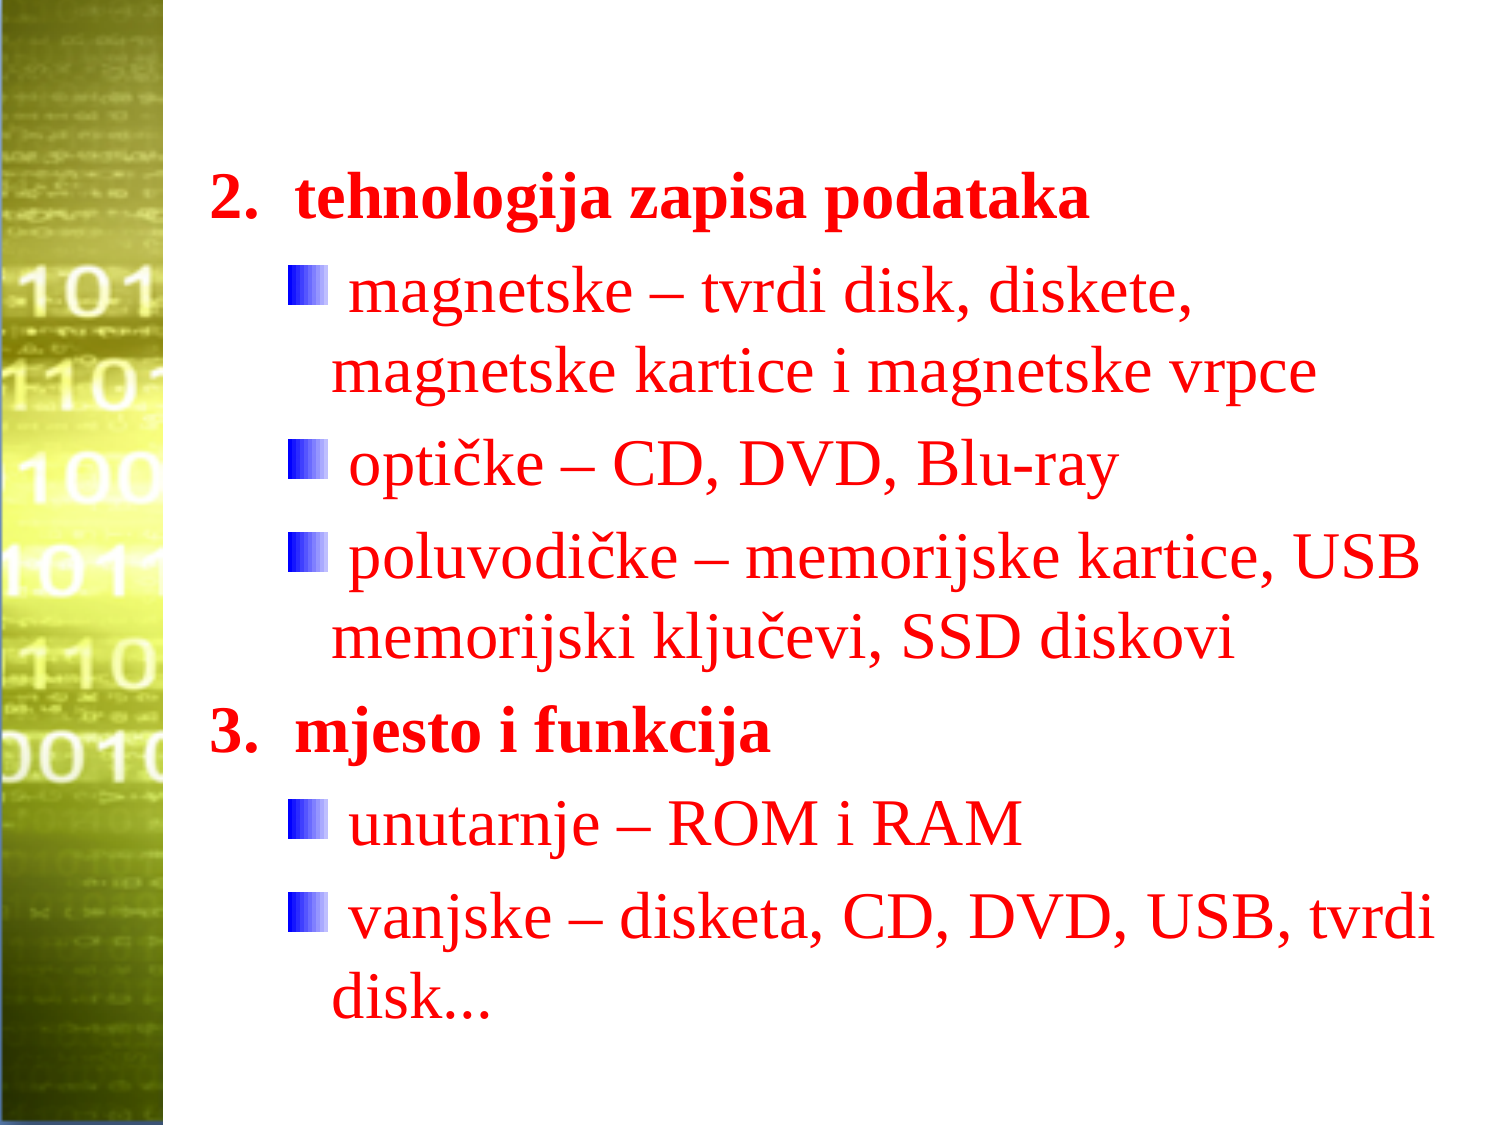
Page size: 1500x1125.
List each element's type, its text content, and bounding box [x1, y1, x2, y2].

picture [284, 528, 332, 576]
picture [284, 435, 332, 483]
picture [0, 0, 163, 1125]
list tehnologija zapisa podataka magnetske – tvrdi disk, diskete, magnetske kartice i magnetske vrpce optičke – CD, DVD, Blu-ray poluvodičke – memorijske kartice, USB memorijski ključevi, SSD diskovi mjesto i funkcija unutarnje – ROM i RAM vanjske – disketa, CD, DVD, USB, tvrdi disk... [194, 89, 1471, 1001]
picture [284, 795, 332, 843]
picture [284, 262, 332, 309]
picture [284, 888, 332, 936]
